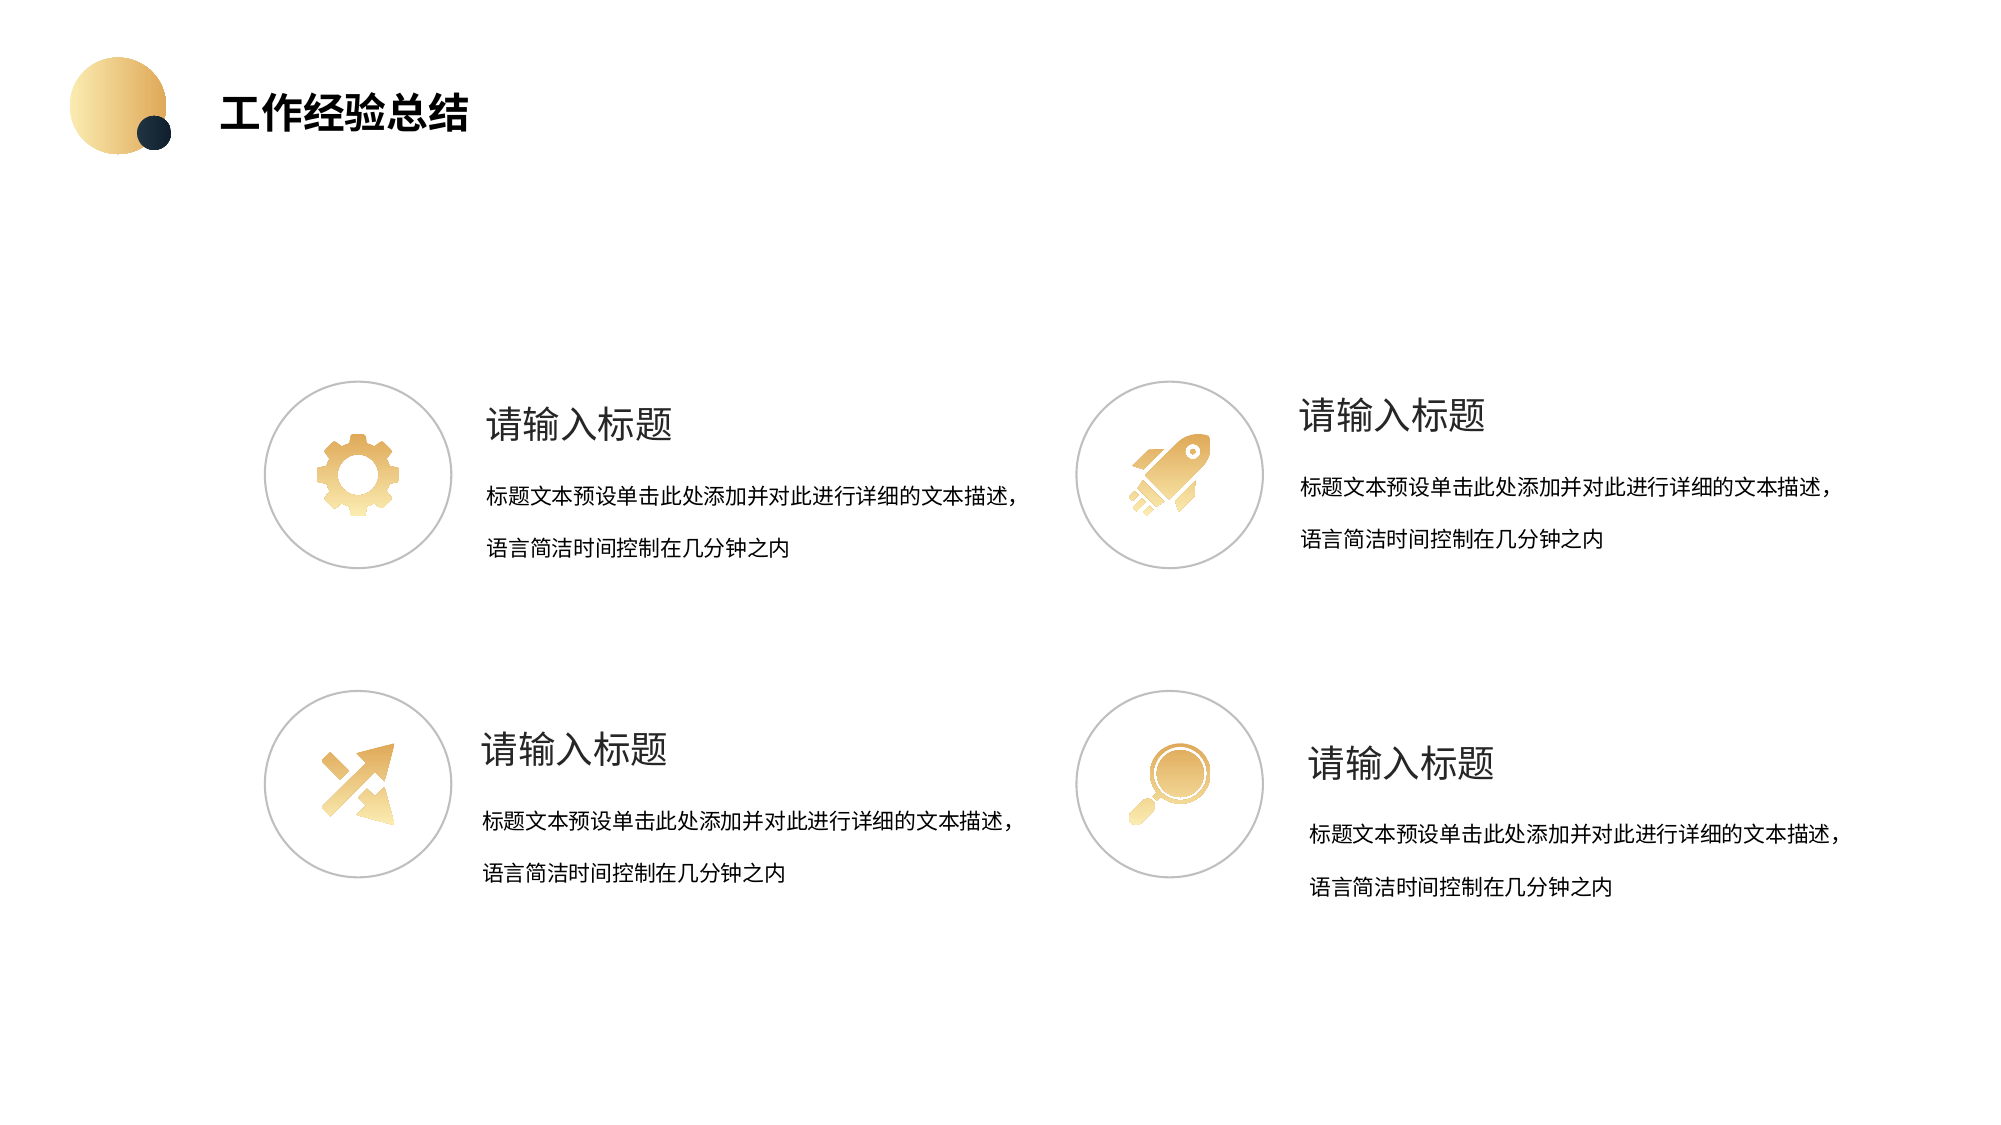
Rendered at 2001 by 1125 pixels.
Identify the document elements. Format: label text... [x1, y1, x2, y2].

text_box 请输入标题 [1278, 385, 1603, 489]
text_box 工作经验总结 [193, 86, 497, 137]
text_box 标题文本预设单击此处添加并对此进行详细的文本描述，语言简洁时间控制在几分钟之内 [467, 878, 1055, 894]
text_box 请输入标题 [1287, 733, 1612, 837]
text_box 标题文本预设单击此处添加并对此进行详细的文本描述，语言简洁时间控制在几分钟之内 [1294, 787, 1882, 908]
text_box [68, 56, 168, 156]
text_box [135, 114, 173, 152]
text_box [264, 381, 1263, 878]
text_box 标题文本预设单击此处添加并对此进行详细的文本描述，语言简洁时间控制在几分钟之内 [1285, 439, 1873, 560]
